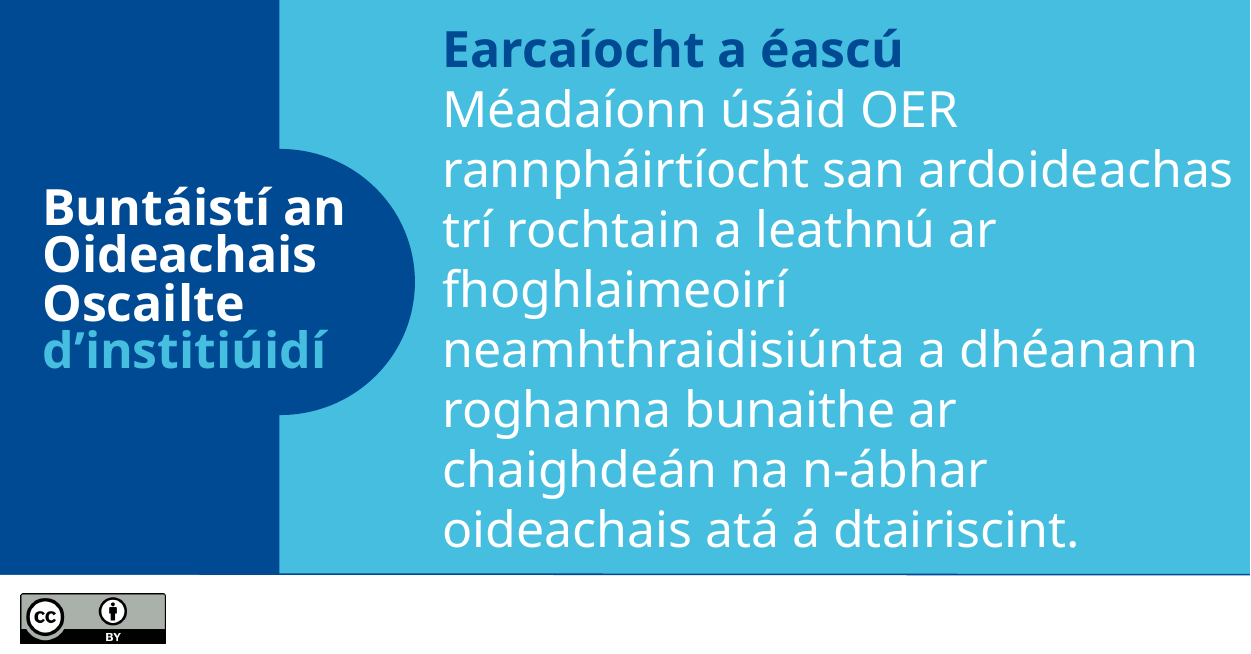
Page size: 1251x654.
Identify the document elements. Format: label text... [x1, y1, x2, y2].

text_box [0, 582, 1250, 654]
text_box [206, 148, 355, 171]
text_box Buntáistí an Oideachais Oscailte d’institiúidí [27, 171, 382, 394]
picture [20, 592, 166, 645]
text_box [207, 394, 353, 416]
text_box Earcaíocht a éascú Méadaíonn úsáid OER rannpháirtíocht san ardoideachas trí rochtain a leathnú ar fhoghlaimeoirí neamhthraidisiúnta a dhéanann roghanna bunaithe ar chaighdeán na n-ábhar oideachais atá á dtairiscint. [427, 2, 1250, 572]
text_box [382, 194, 415, 370]
text_box [0, 0, 280, 573]
